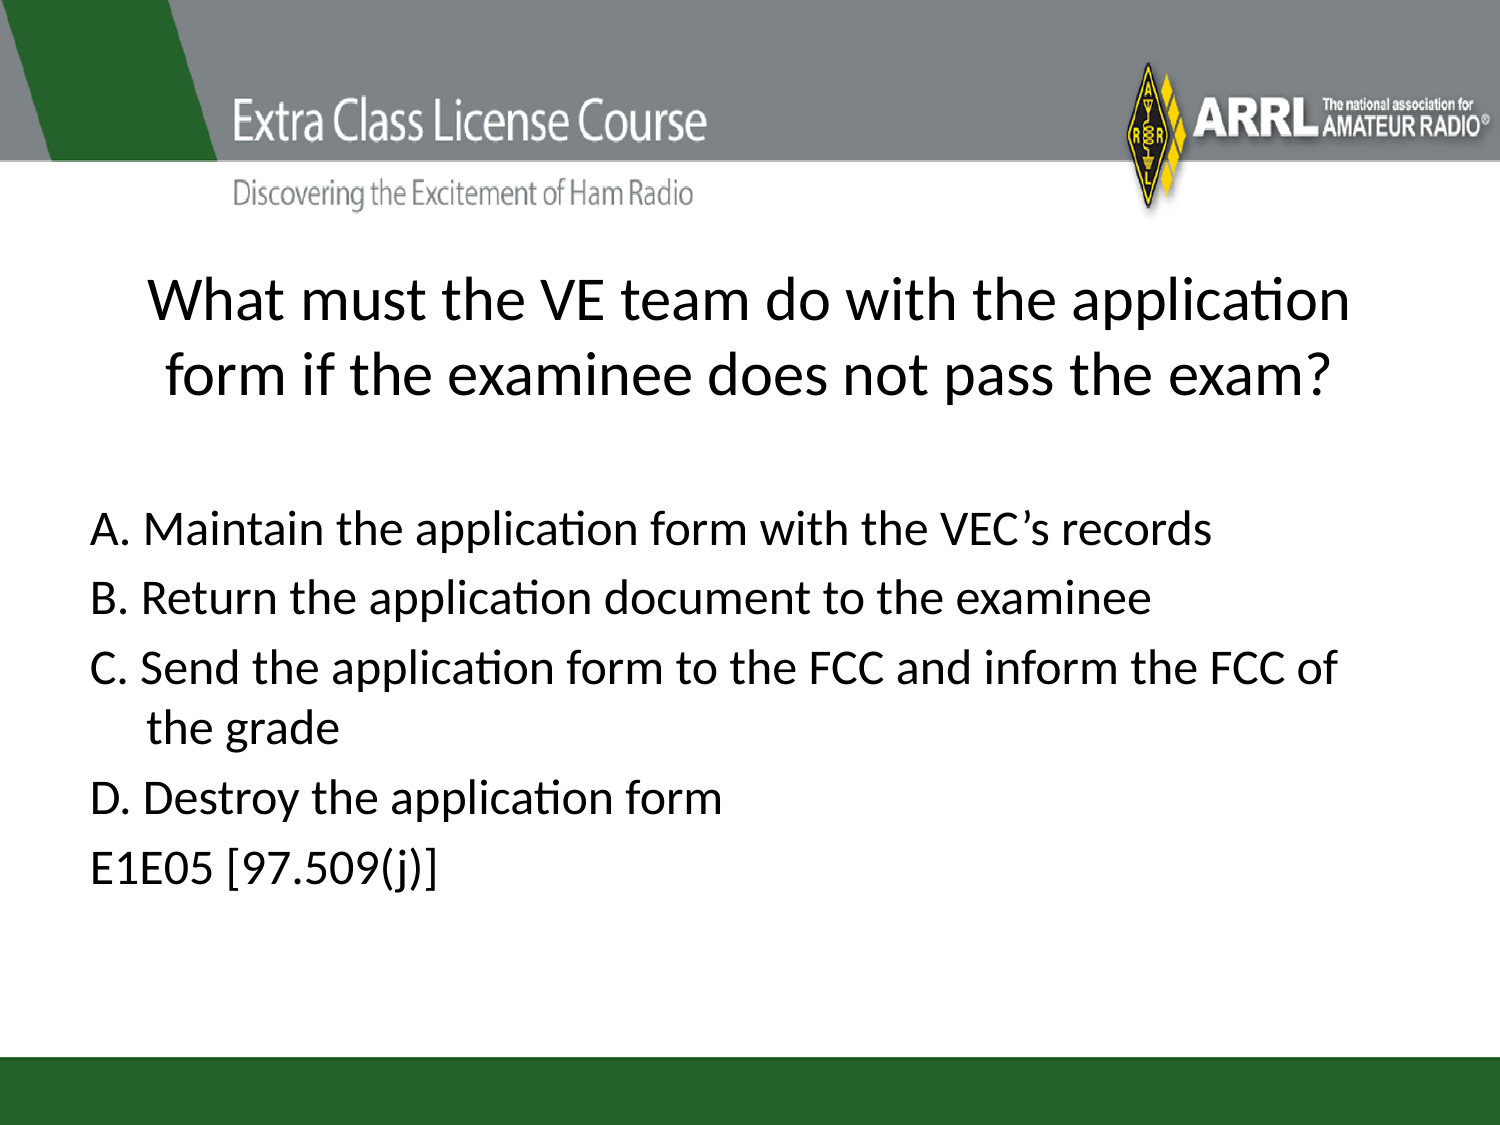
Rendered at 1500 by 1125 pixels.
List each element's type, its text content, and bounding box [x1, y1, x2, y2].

picture [0, 0, 1500, 1125]
title What must the VE team do with the application form if the examinee does not pass the exam? [75, 250, 1425, 437]
list A. Maintain the application form with the VEC’s records B. Return the application document to the examinee C. Send the application form to the FCC and inform the FCC of the grade D. Destroy the application form E1E05 [97.509(j)] [75, 487, 1425, 1005]
